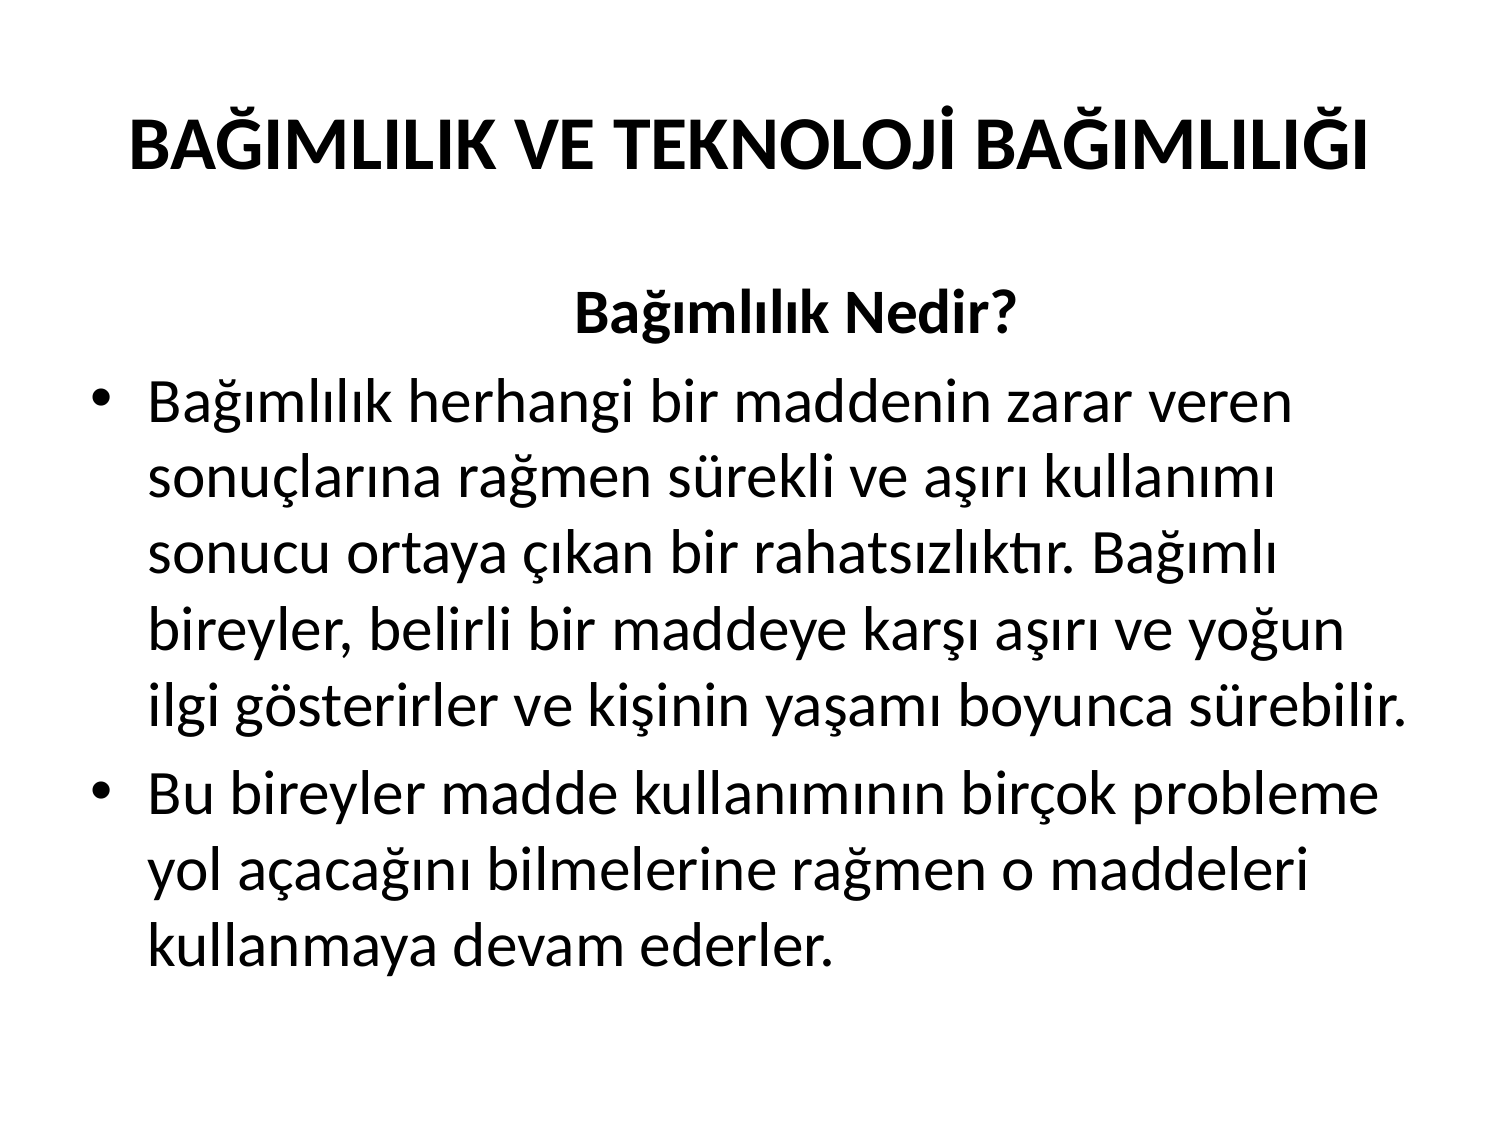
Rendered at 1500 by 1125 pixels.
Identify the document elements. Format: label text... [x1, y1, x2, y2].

title BAĞIMLILIK VE TEKNOLOJİ BAĞIMLILIĞI [75, 45, 1425, 233]
list Bağımlılık Nedir? Bağımlılık herhangi bir maddenin zarar veren sonuçlarına rağmen sürekli ve aşırı kullanımı sonucu ortaya çıkan bir rahatsızlıktır. Bağımlı bireyler, belirli bir maddeye karşı aşırı ve yoğun ilgi gösterirler ve kişinin yaşamı boyunca sürebilir. Bu bireyler madde kullanımının birçok probleme yol açacağını bilmelerine rağmen o maddeleri kullanmaya devam ederler. [75, 262, 1425, 1005]
